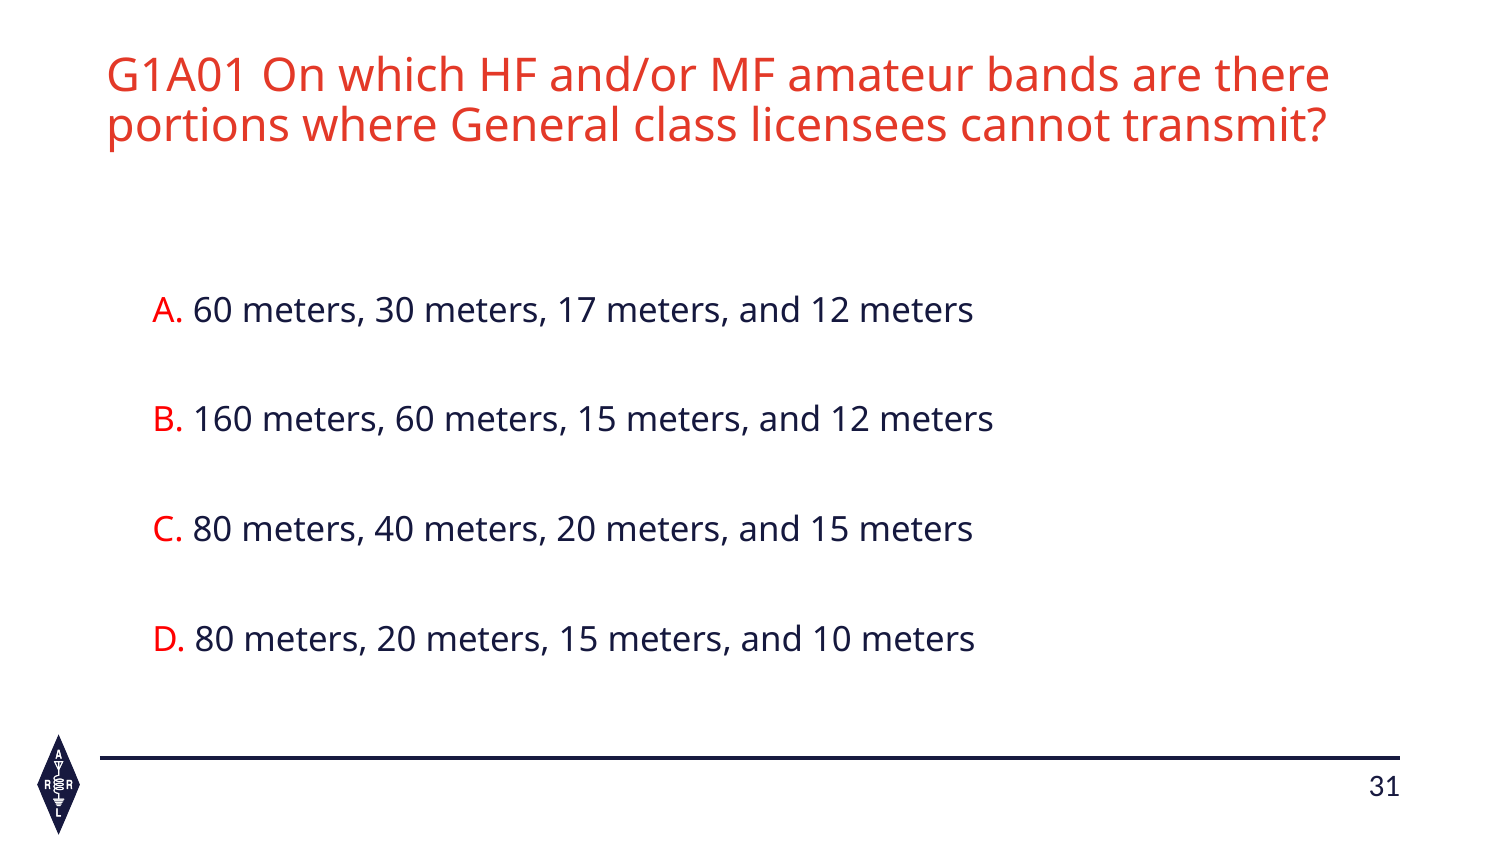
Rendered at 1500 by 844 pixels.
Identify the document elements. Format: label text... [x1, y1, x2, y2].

slide_number 31 [1302, 761, 1400, 807]
list A. 60 meters, 30 meters, 17 meters, and 12 meters B. 160 meters, 60 meters, 15 meters, and 12 meters C. 80 meters, 40 meters, 20 meters, and 15 meters D. 80 meters, 20 meters, 15 meters, and 10 meters [99, 199, 1399, 669]
title G1A01 On which HF and/or MF amateur bands are there portions where General class licensees cannot transmit? [106, 44, 1400, 200]
picture [37, 734, 80, 835]
